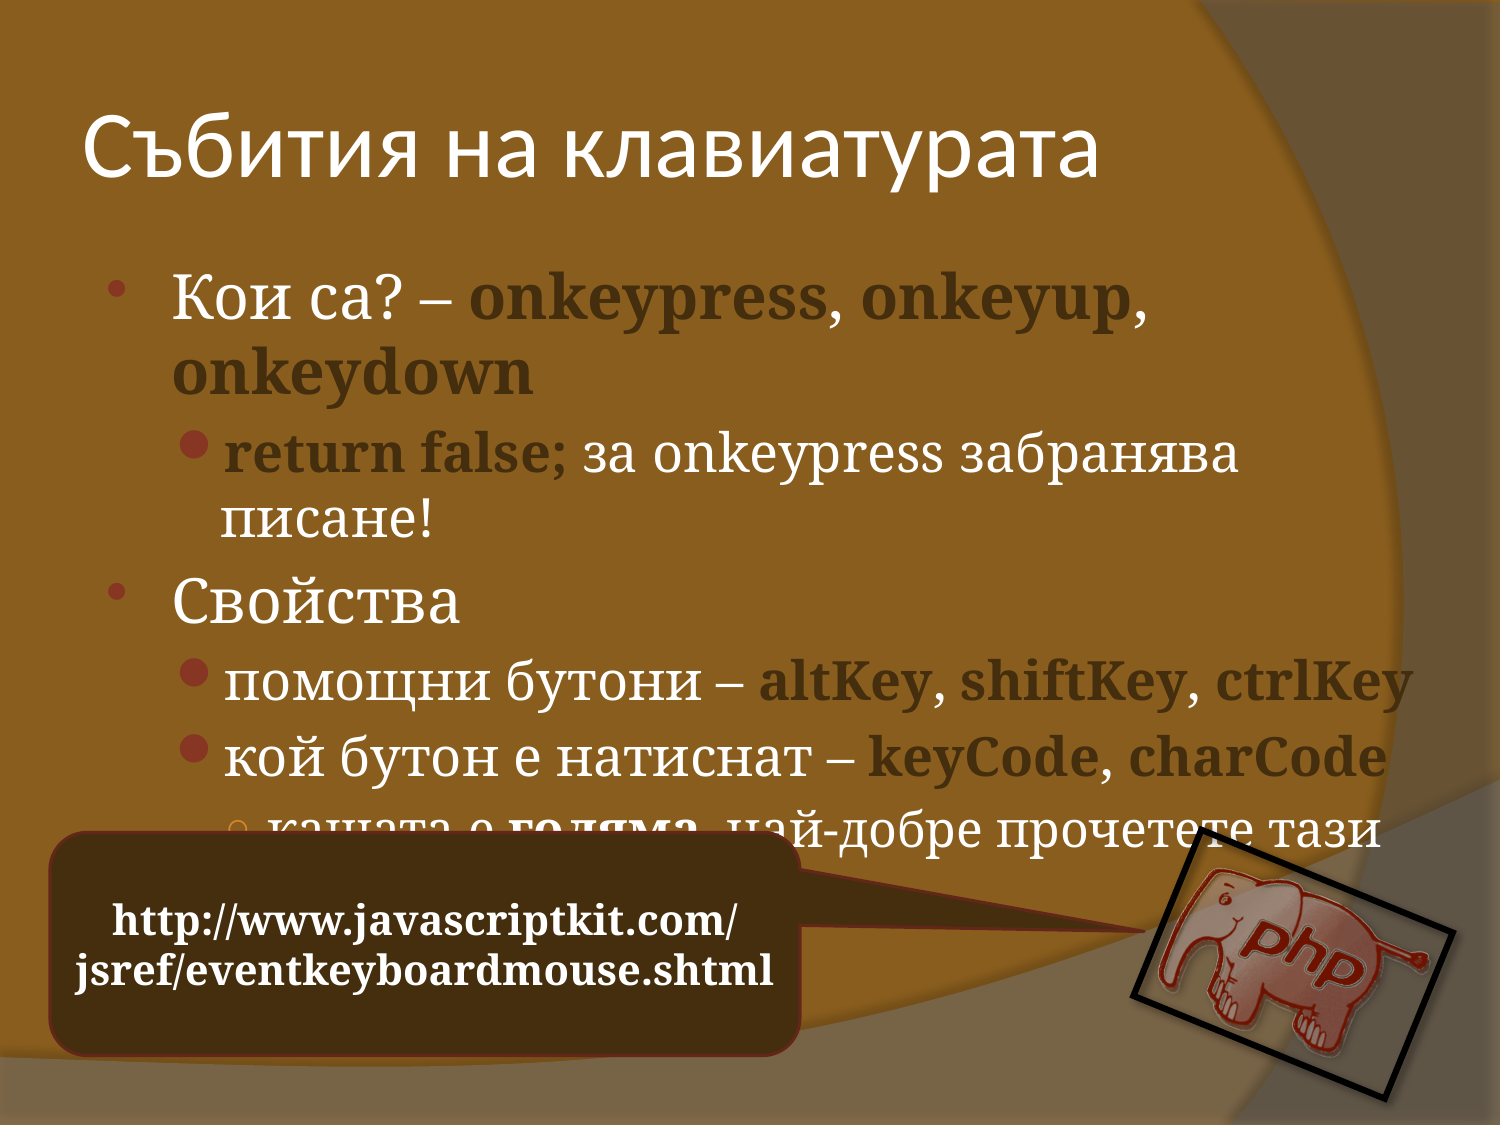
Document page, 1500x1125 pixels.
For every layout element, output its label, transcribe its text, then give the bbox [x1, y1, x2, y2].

picture [1160, 877, 1426, 1052]
title Събития на клавиатурата [75, 45, 1300, 233]
text_box http://www.javascriptkit.com/jsref/eventkeyboardmouse.shtml [48, 830, 1146, 1058]
list Кои са? – onkeypress, onkeyup, onkeydown return false; за onkeypress забранява писане! Свойства помощни бутони – altKey, shiftKey, ctrlKey кой бутон е натиснат – keyCode, charCode кашата е голяма, най-добре прочетете тази страница [87, 249, 1463, 1075]
